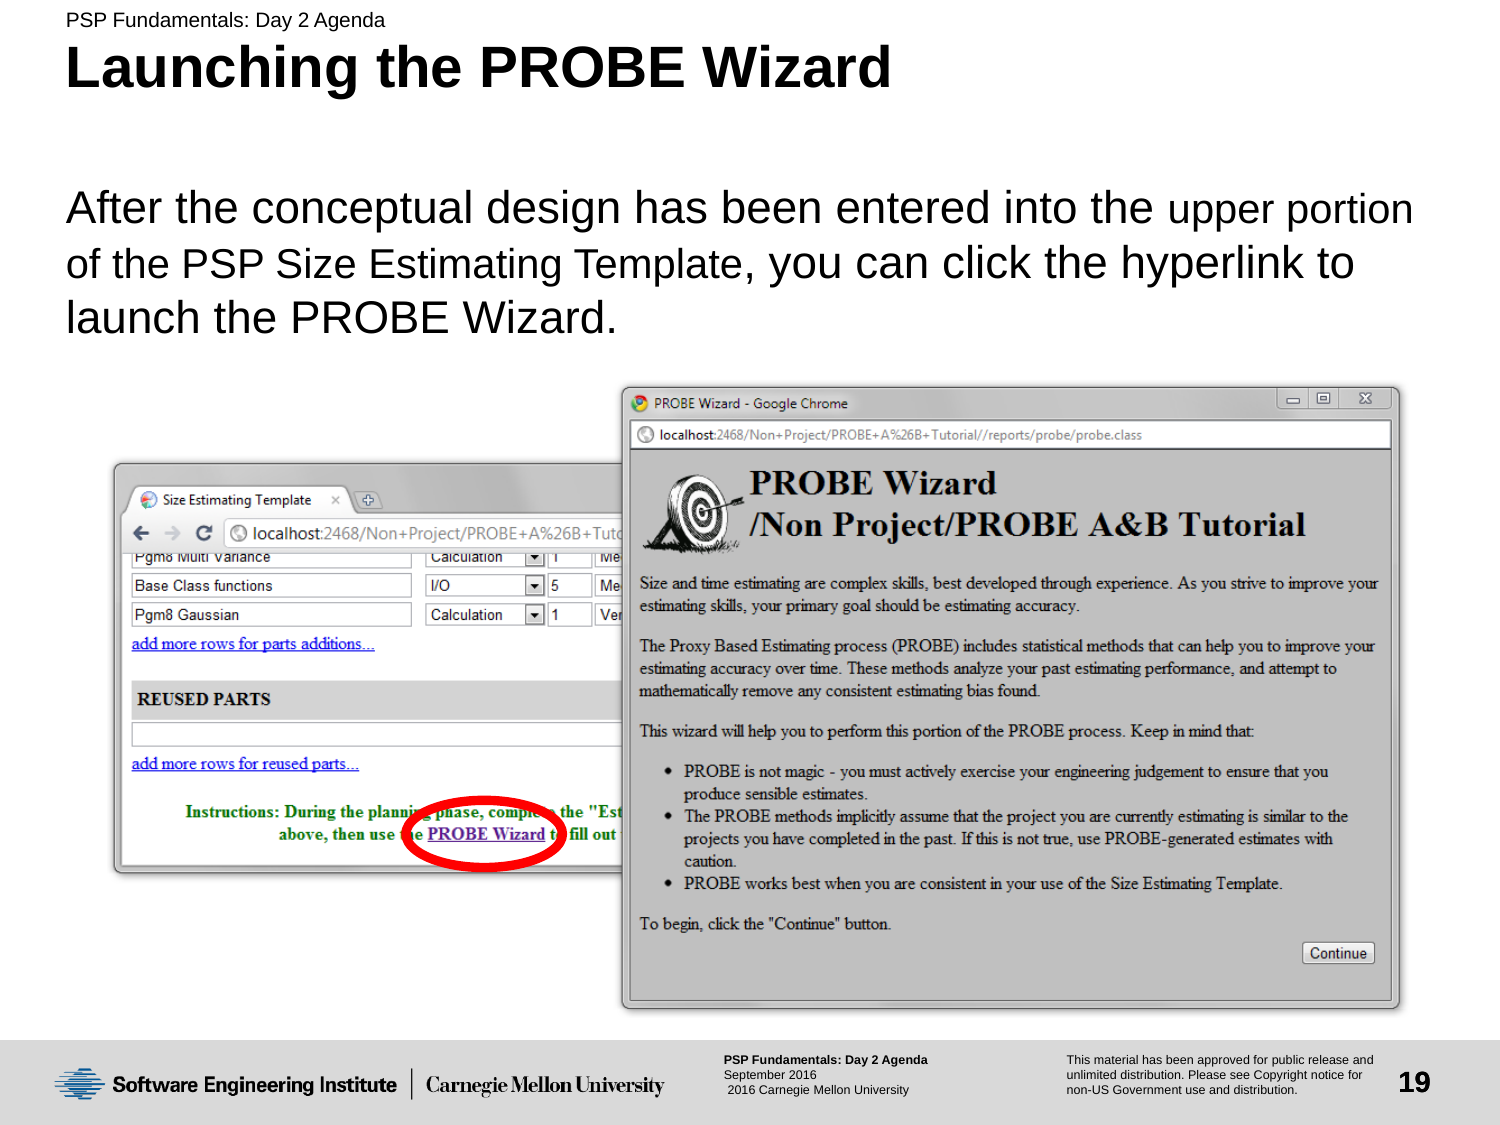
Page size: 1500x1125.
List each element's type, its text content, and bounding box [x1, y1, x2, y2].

list After the conceptual design has been entered into the upper portion of the PSP Size Estimating Template, you can click the hyperlink to launch the PROBE Wizard. [65, 177, 1431, 1000]
picture [107, 378, 1411, 1019]
picture [46, 1061, 673, 1104]
title Launching the PROBE Wizard [65, 37, 1430, 148]
